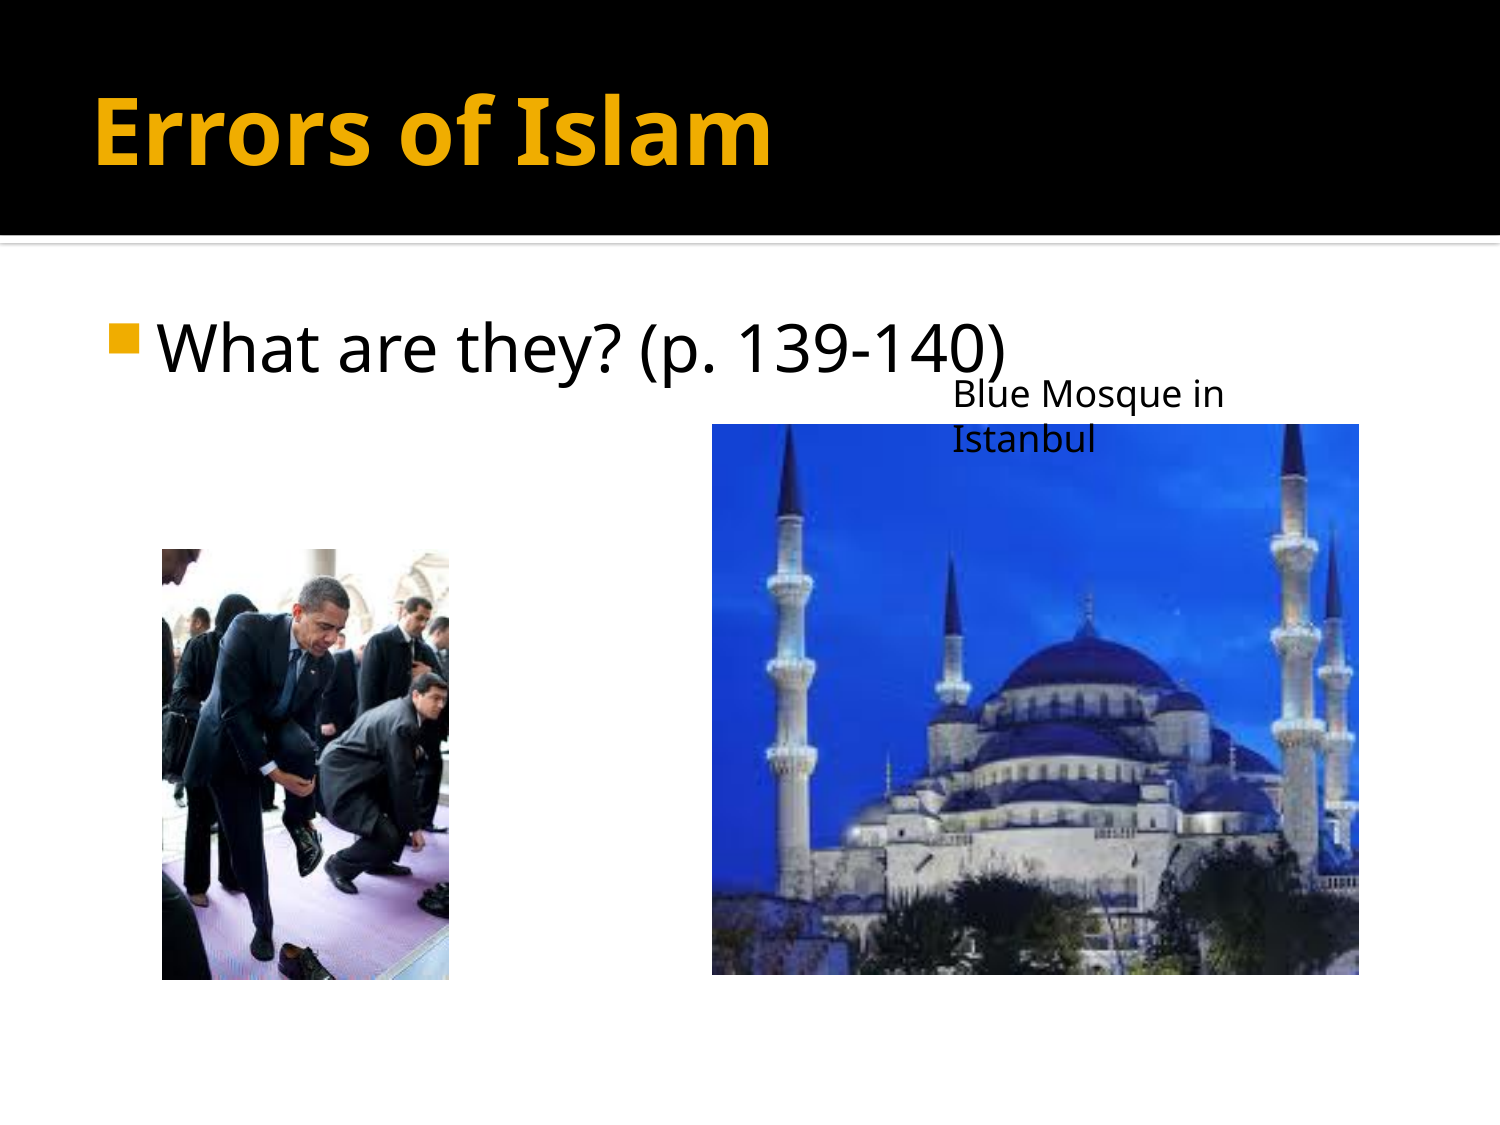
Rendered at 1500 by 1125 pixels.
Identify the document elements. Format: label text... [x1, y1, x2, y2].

list What are they? (p. 139-140) [75, 291, 1425, 1050]
text_box Blue Mosque in Istanbul [937, 362, 1350, 423]
picture [712, 424, 1359, 975]
picture [162, 549, 449, 980]
title Errors of Islam [75, 25, 1425, 231]
